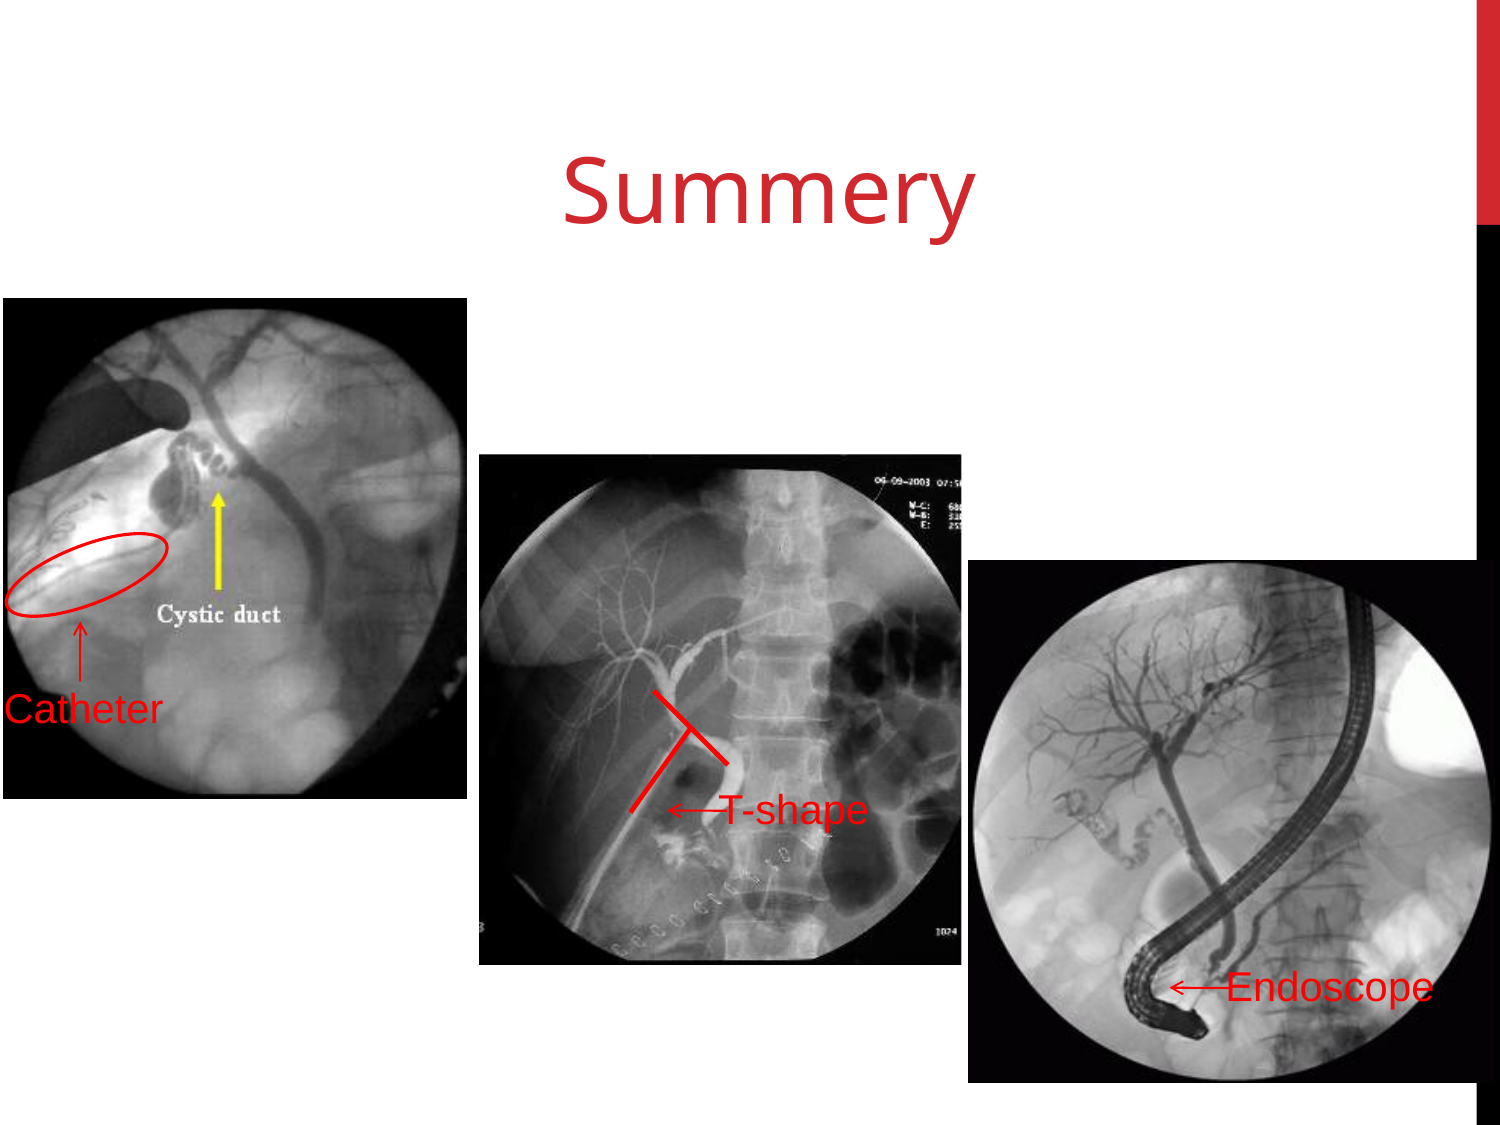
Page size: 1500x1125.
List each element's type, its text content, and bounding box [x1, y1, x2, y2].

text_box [478, 452, 964, 965]
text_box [968, 559, 1495, 1083]
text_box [0, 297, 467, 800]
text_box Summery [174, 125, 1388, 300]
